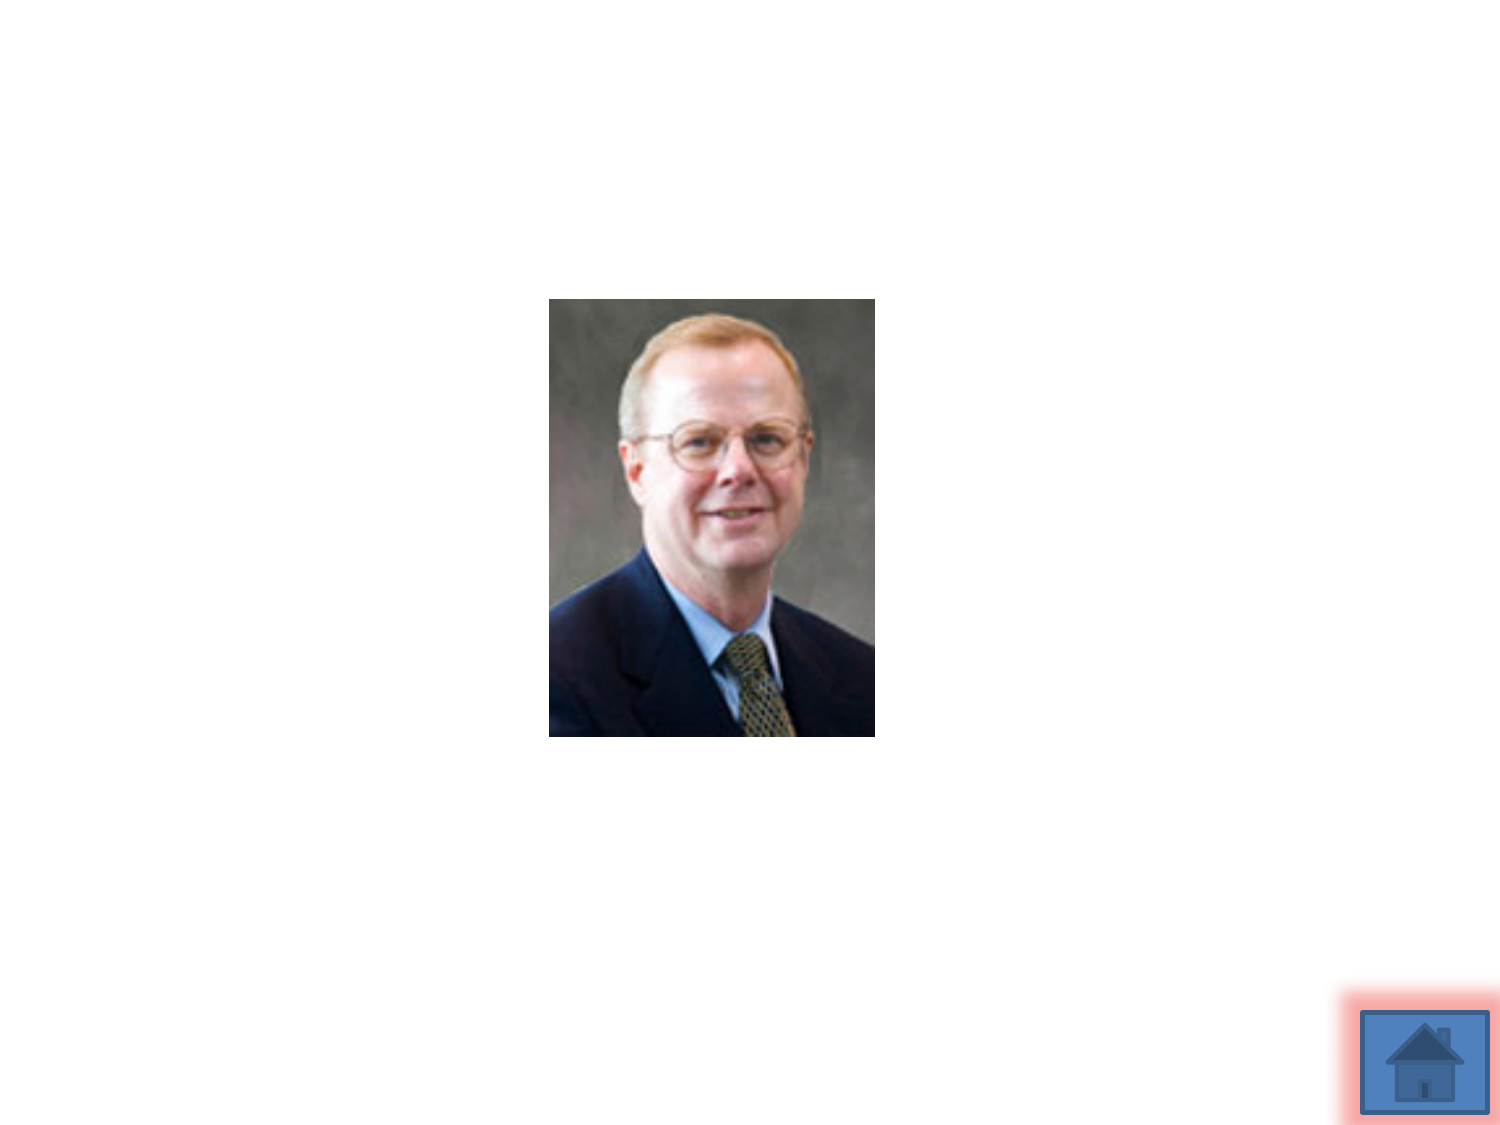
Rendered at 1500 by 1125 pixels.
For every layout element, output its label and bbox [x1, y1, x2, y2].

text_box [1360, 1010, 1490, 1115]
picture [549, 299, 876, 737]
